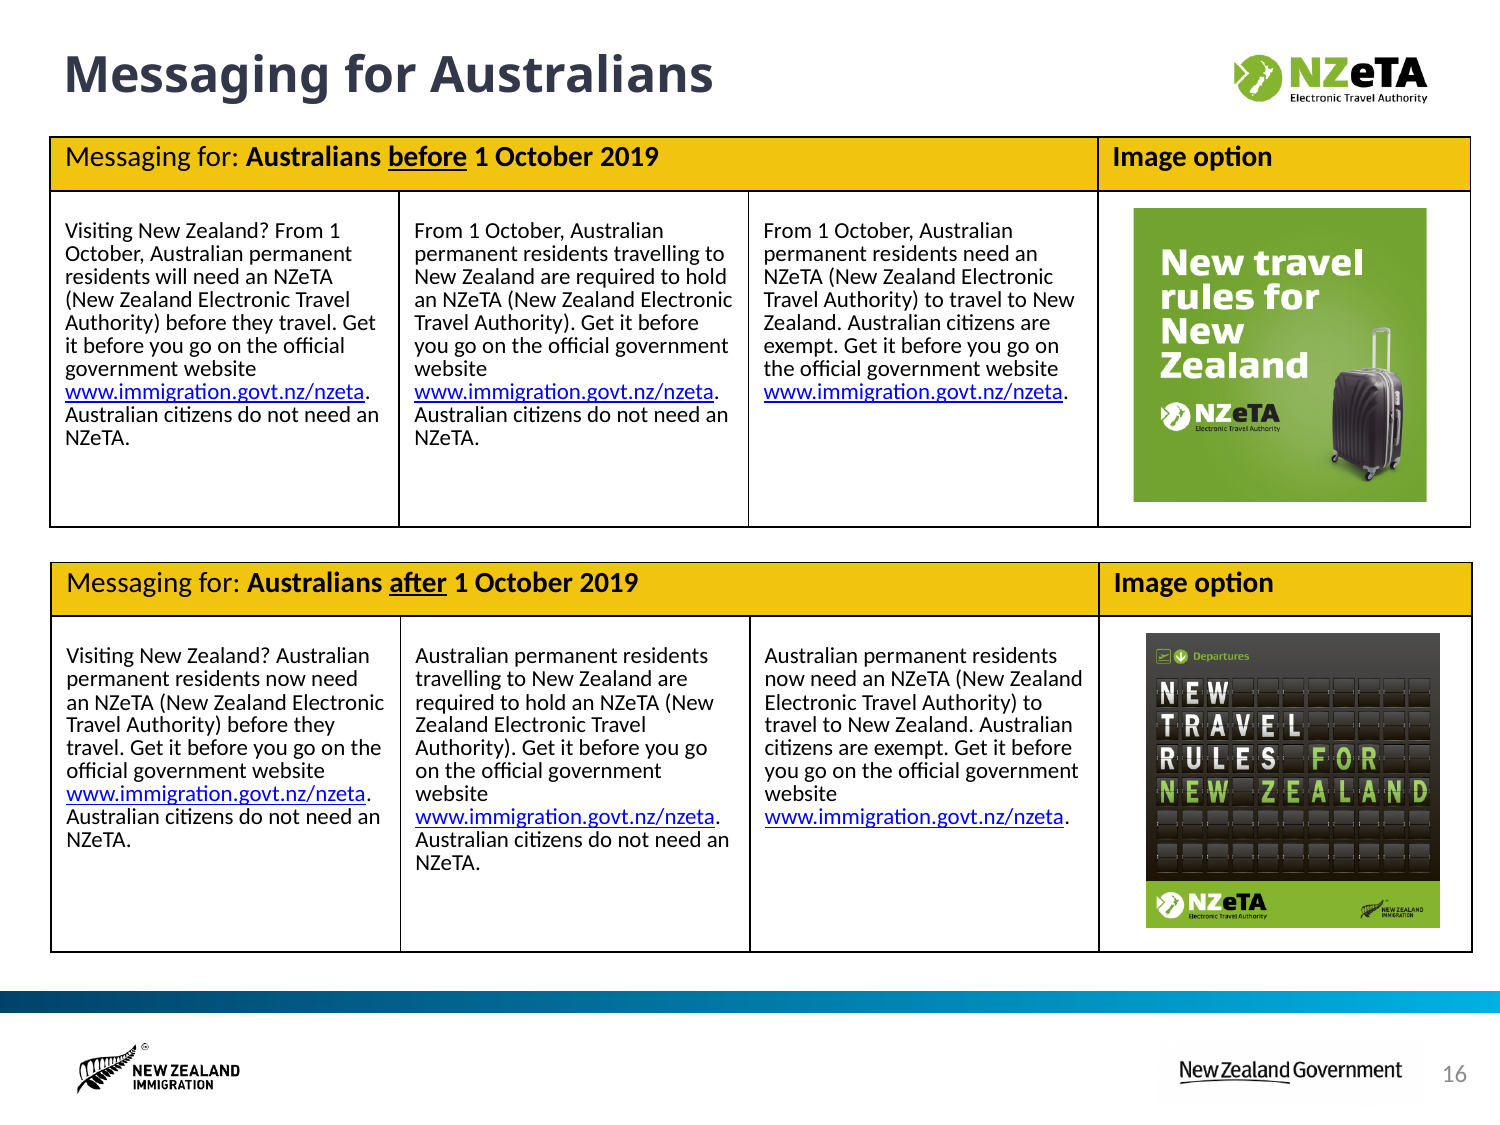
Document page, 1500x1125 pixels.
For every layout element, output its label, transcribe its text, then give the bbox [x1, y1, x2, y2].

table_cell From 1 October, Australian permanent residents need an NZeTA (New Zealand Electronic Travel Authority) to travel to New Zealand. Australian citizens are exempt. Get it before you go on the official government website www.immigration.govt.nz/nzeta. [749, 192, 1097, 526]
table_cell From 1 October, Australian permanent residents travelling to New Zealand are required to hold an NZeTA (New Zealand Electronic Travel Authority). Get it before you go on the official government website www.immigration.govt.nz/nzeta. Australian citizens do not need an NZeTA. [400, 192, 748, 526]
table_header Image option [1099, 138, 1470, 190]
table_cell Visiting New Zealand? Australian permanent residents now need an NZeTA (New Zealand Electronic Travel Authority) before they travel. Get it before you go on the official government website www.immigration.govt.nz/nzeta. Australian citizens do not need an NZeTA. [52, 617, 400, 951]
table_cell [1100, 617, 1471, 951]
table_cell Visiting New Zealand? From 1 October, Australian permanent residents will need an NZeTA (New Zealand Electronic Travel Authority) before they travel. Get it before you go on the official government website www.immigration.govt.nz/nzeta. Australian citizens do not need an NZeTA. [51, 192, 398, 526]
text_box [0, 990, 1500, 1125]
table_header Messaging for: Australians after 1 October 2019 [52, 563, 1098, 615]
table_cell [1099, 192, 1470, 526]
table_cell Australian permanent residents travelling to New Zealand are required to hold an NZeTA (New Zealand Electronic Travel Authority). Get it before you go on the official government website www.immigration.govt.nz/nzeta. Australian citizens do not need an NZeTA. [401, 617, 749, 951]
title Messaging for Australians [48, 19, 1410, 127]
table_header Messaging for: Australians before 1 October 2019 [51, 138, 1097, 190]
table_header Image option [1100, 563, 1471, 615]
table_cell Australian permanent residents now need an NZeTA (New Zealand Electronic Travel Authority) to travel to New Zealand. Australian citizens are exempt. Get it before you go on the official government website www.immigration.govt.nz/nzeta. [751, 617, 1098, 951]
picture [0, 0, 1500, 990]
